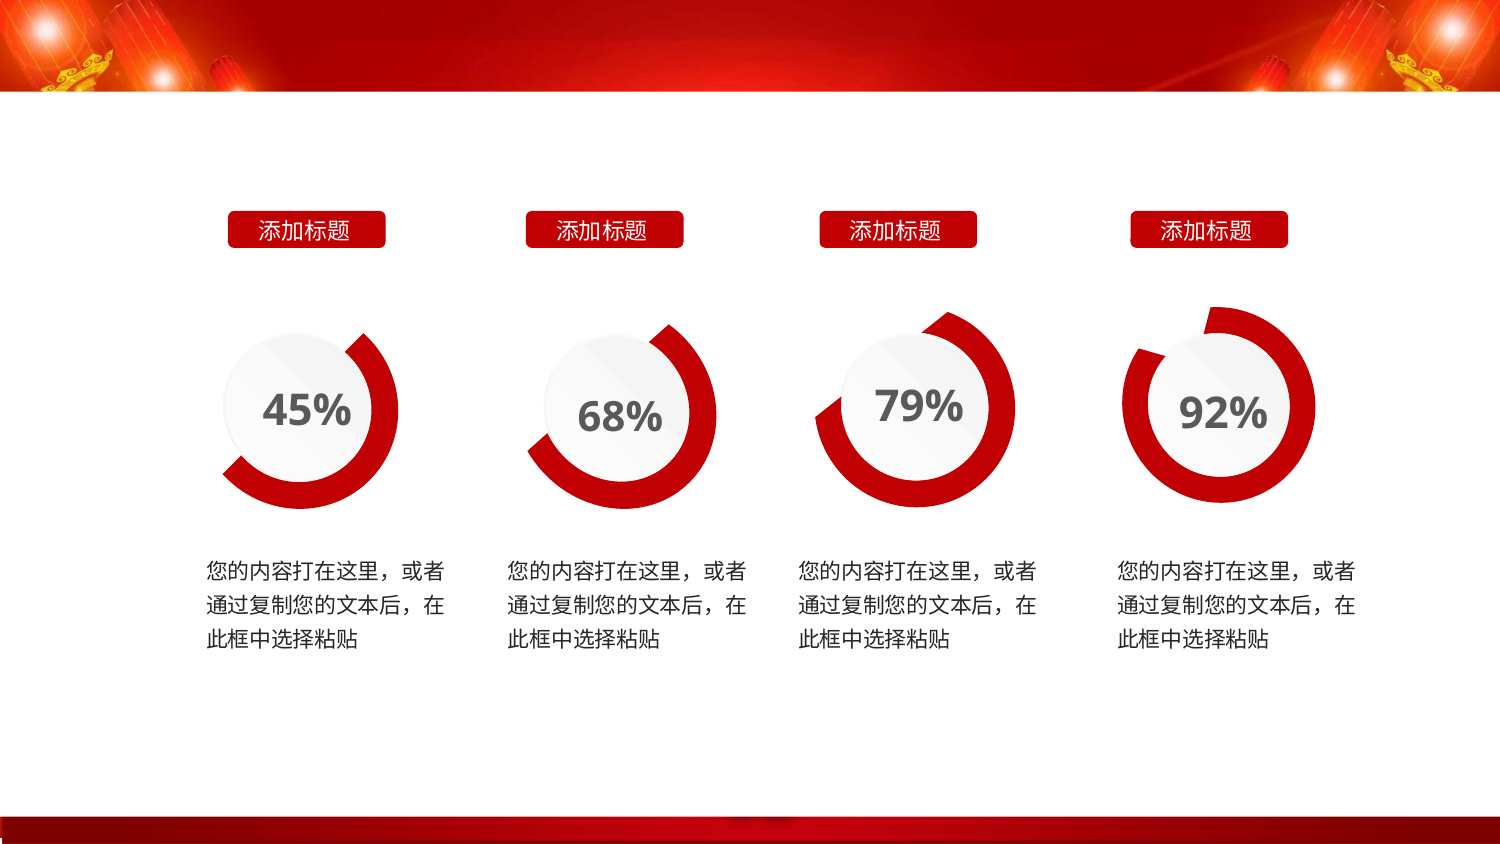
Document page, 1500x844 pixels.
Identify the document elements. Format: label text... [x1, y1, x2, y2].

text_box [544, 332, 693, 485]
text_box [697, 353, 717, 474]
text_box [840, 332, 996, 484]
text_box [227, 208, 386, 253]
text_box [819, 208, 978, 253]
text_box [815, 401, 835, 467]
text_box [224, 331, 383, 484]
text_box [525, 208, 684, 253]
text_box [568, 493, 677, 509]
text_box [1130, 208, 1289, 253]
text_box [243, 492, 356, 509]
text_box [527, 440, 539, 468]
text_box [1122, 348, 1139, 459]
text_box [1204, 307, 1279, 329]
text_box [1000, 354, 1016, 462]
text_box [924, 311, 979, 330]
text_box [861, 491, 971, 508]
text_box [1174, 491, 1267, 503]
text_box 您的内容打在这里，或者通过复制您的文本后，在此框中选择粘贴 [786, 544, 1058, 658]
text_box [1144, 331, 1301, 483]
text_box 您的内容打在这里，或者通过复制您的文本后，在此框中选择粘贴 [1105, 544, 1376, 658]
text_box 您的内容打在这里，或者通过复制您的文本后，在此框中选择粘贴 [496, 544, 767, 658]
picture [0, 817, 1500, 844]
text_box [1305, 362, 1316, 451]
text_box 您的内容打在这里，或者通过复制您的文本后，在此框中选择粘贴 [194, 544, 466, 658]
text_box [661, 324, 678, 331]
text_box [388, 365, 399, 455]
picture [0, 0, 1500, 91]
